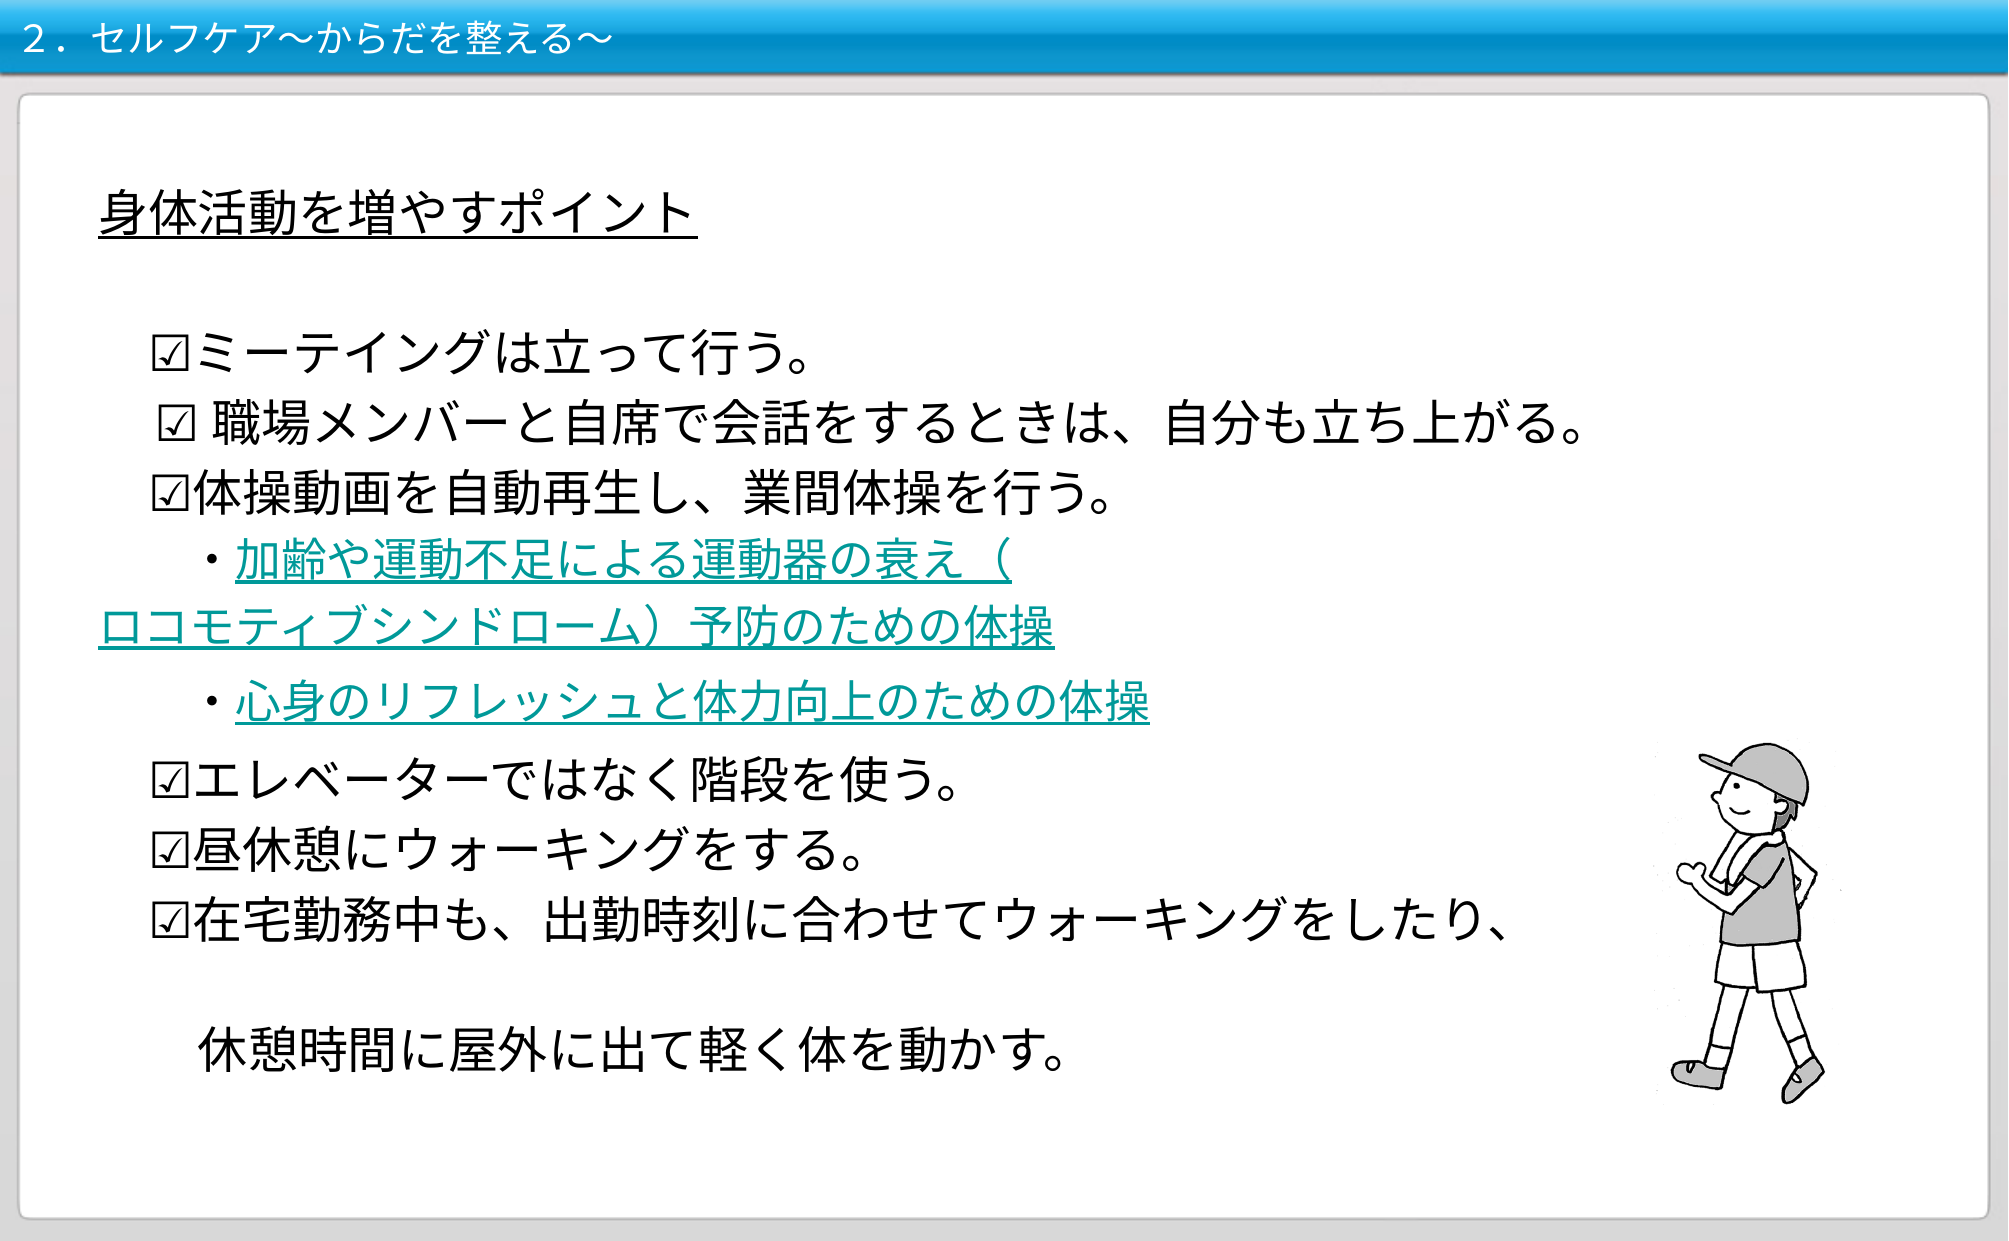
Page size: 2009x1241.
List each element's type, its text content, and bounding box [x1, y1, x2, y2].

title ２．セルフケア～からだを整える～ [0, 0, 2008, 76]
list 身体活動を増やすポイント ☑ミーテイングは立って行う。 ☑職場メンバーと自席で会話をするときは、自分も立ち上がる。 ☑体操動画を自動再生し、業間体操を行う。 ・加齢や運動不足による運動器の衰え（ロコモティブシンドローム）予防のための体操 ・心身のリフレッシュと体力向上のための体操 ☑エレベーターではなく階段を使う。 ☑昼休憩にウォーキングをする。 ☑在宅勤務中も、出勤時刻に合わせてウォーキングをしたり、 休憩時間に屋外に出て軽く体を動かす。 [39, 122, 1961, 1187]
picture [0, 76, 2008, 1241]
